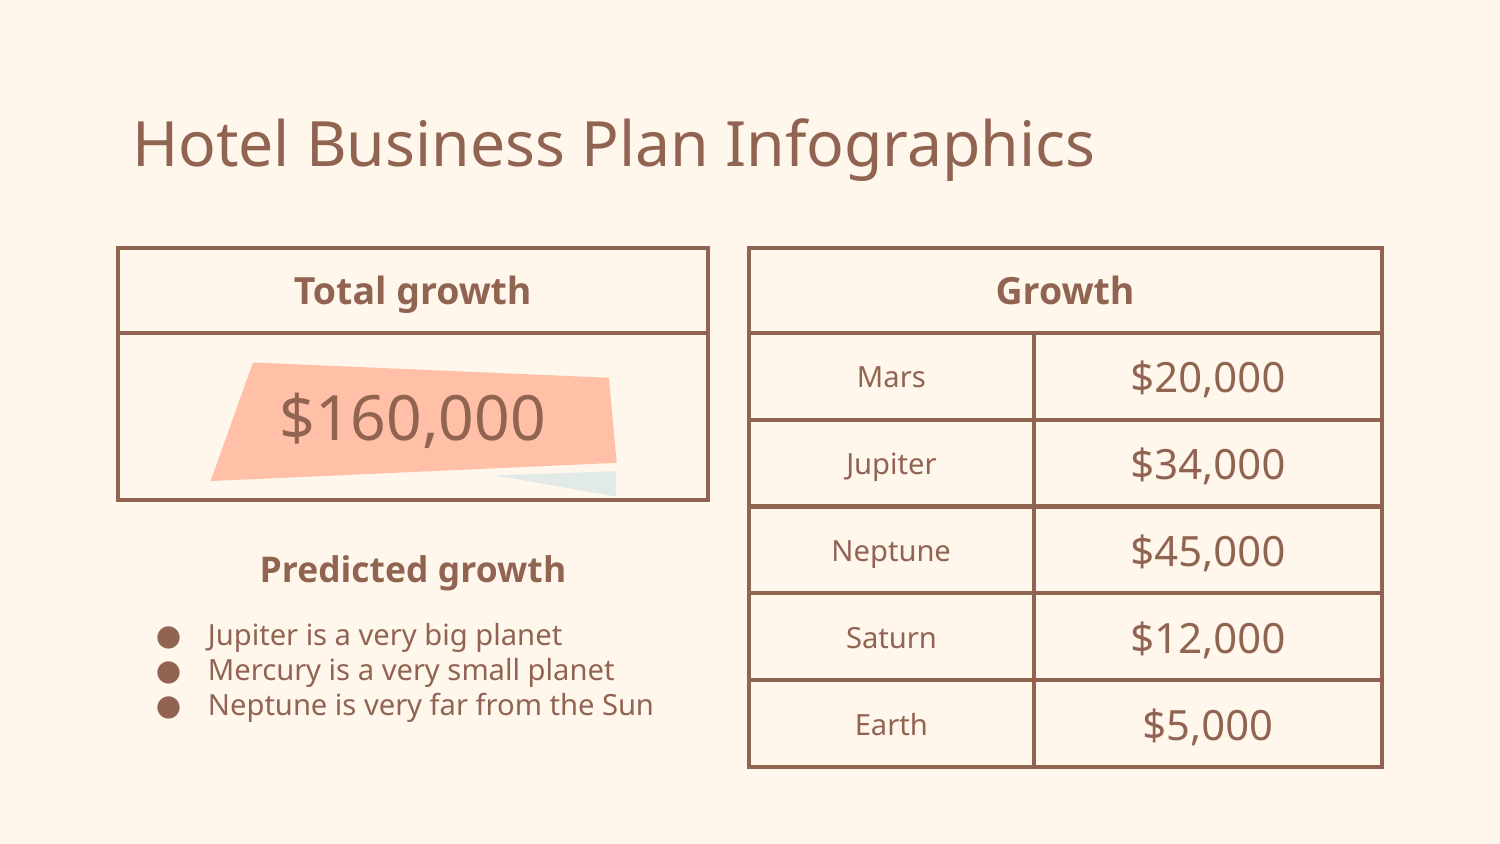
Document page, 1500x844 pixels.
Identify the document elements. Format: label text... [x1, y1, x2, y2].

table_cell $12,000 [1036, 595, 1380, 678]
table_cell Mars [751, 335, 1032, 418]
table_header Total growth [120, 250, 706, 331]
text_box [117, 532, 709, 741]
table_cell Saturn [751, 595, 1032, 678]
table_cell Jupiter [751, 422, 1032, 504]
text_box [210, 362, 617, 497]
table_cell $45,000 [1036, 509, 1380, 591]
table_cell $20,000 [1036, 335, 1380, 418]
title Hotel Business Plan Infographics [116, 88, 1383, 183]
table_cell $160,000 [120, 335, 706, 498]
table_header Growth [751, 250, 1380, 331]
table_cell Neptune [751, 509, 1032, 591]
table_cell Earth [751, 682, 1032, 765]
table_cell $34,000 [1036, 422, 1380, 504]
table_cell $5,000 [1036, 682, 1380, 765]
